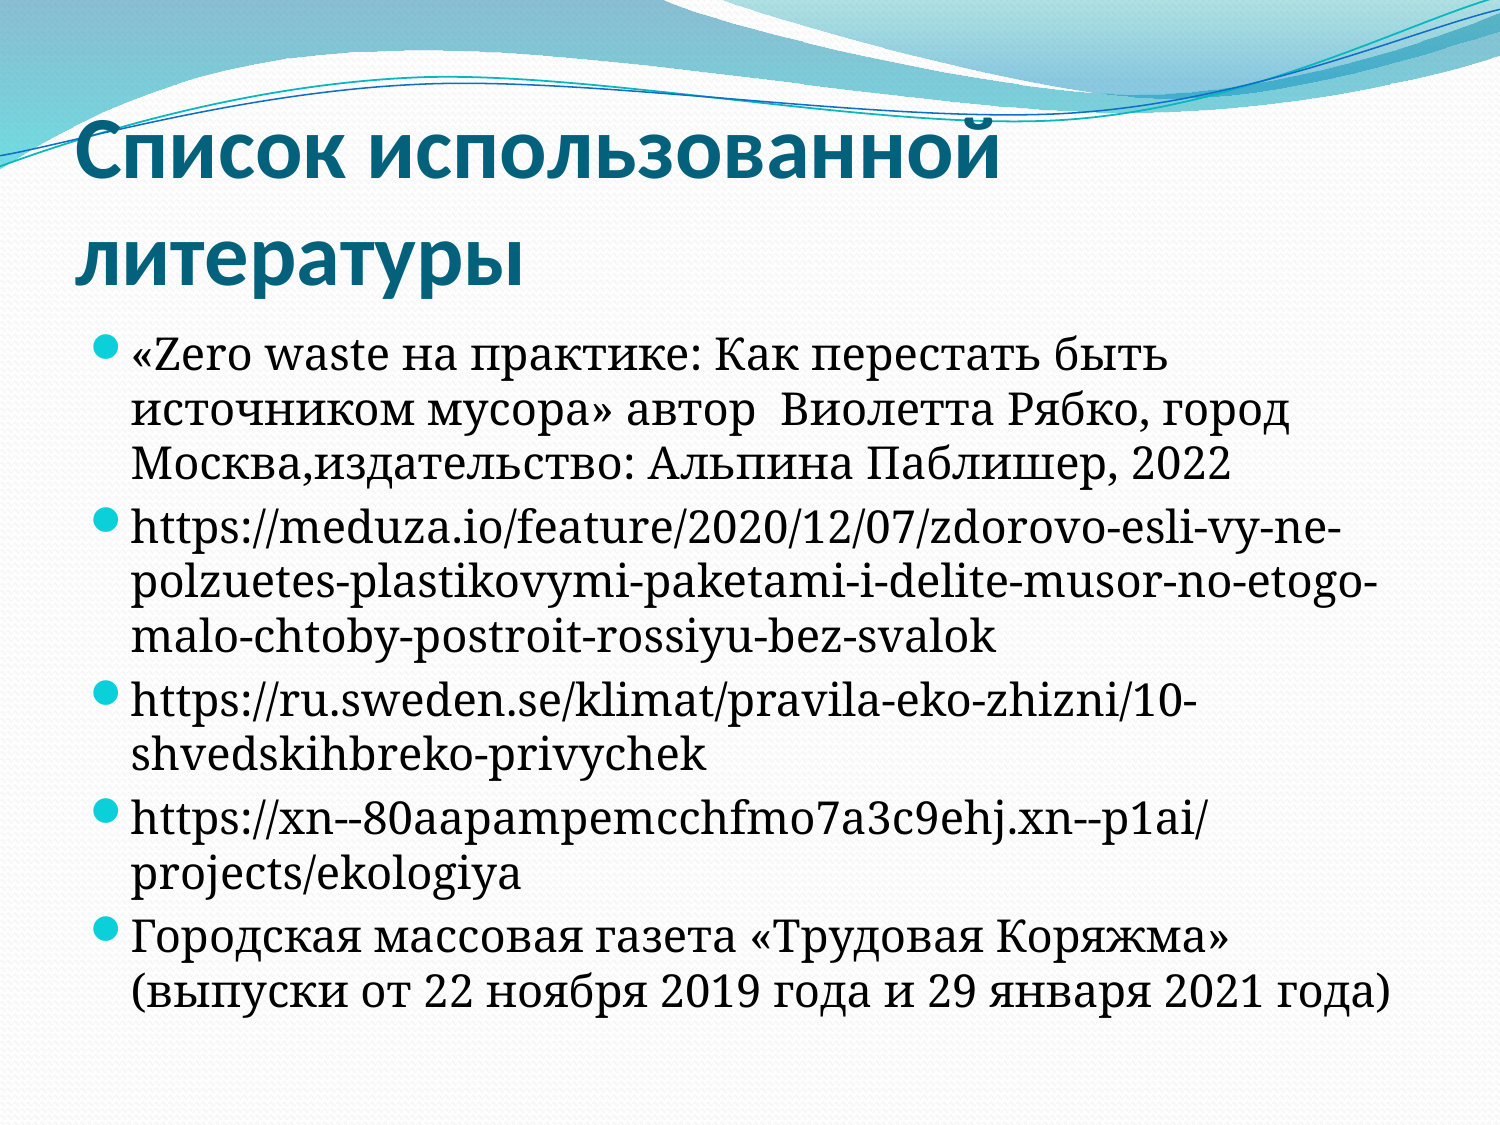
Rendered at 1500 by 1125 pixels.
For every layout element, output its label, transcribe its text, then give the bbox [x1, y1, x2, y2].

list «Zero waste на практике: Как перестать быть источником мусора» автор Виолетта Рябко, город Москва,издательство: Альпина Паблишер, 2022 https://meduza.io/feature/2020/12/07/zdorovo-esli-vy-ne-polzuetes-plastikovymi-paketami-i-delite-musor-no-etogo-malo-chtoby-postroit-rossiyu-bez-svalok https://ru.sweden.se/klimat/pravila-eko-zhizni/10-shvedskihbreko-privychek https://xn--80aapampemcchfmo7a3c9ehj.xn--p1ai/projects/ekologiya Городская массовая газета «Трудовая Коряжма» (выпуски от 22 ноября 2019 года и 29 января 2021 года) [75, 317, 1425, 1038]
title Список использованной литературы [75, 82, 1425, 303]
